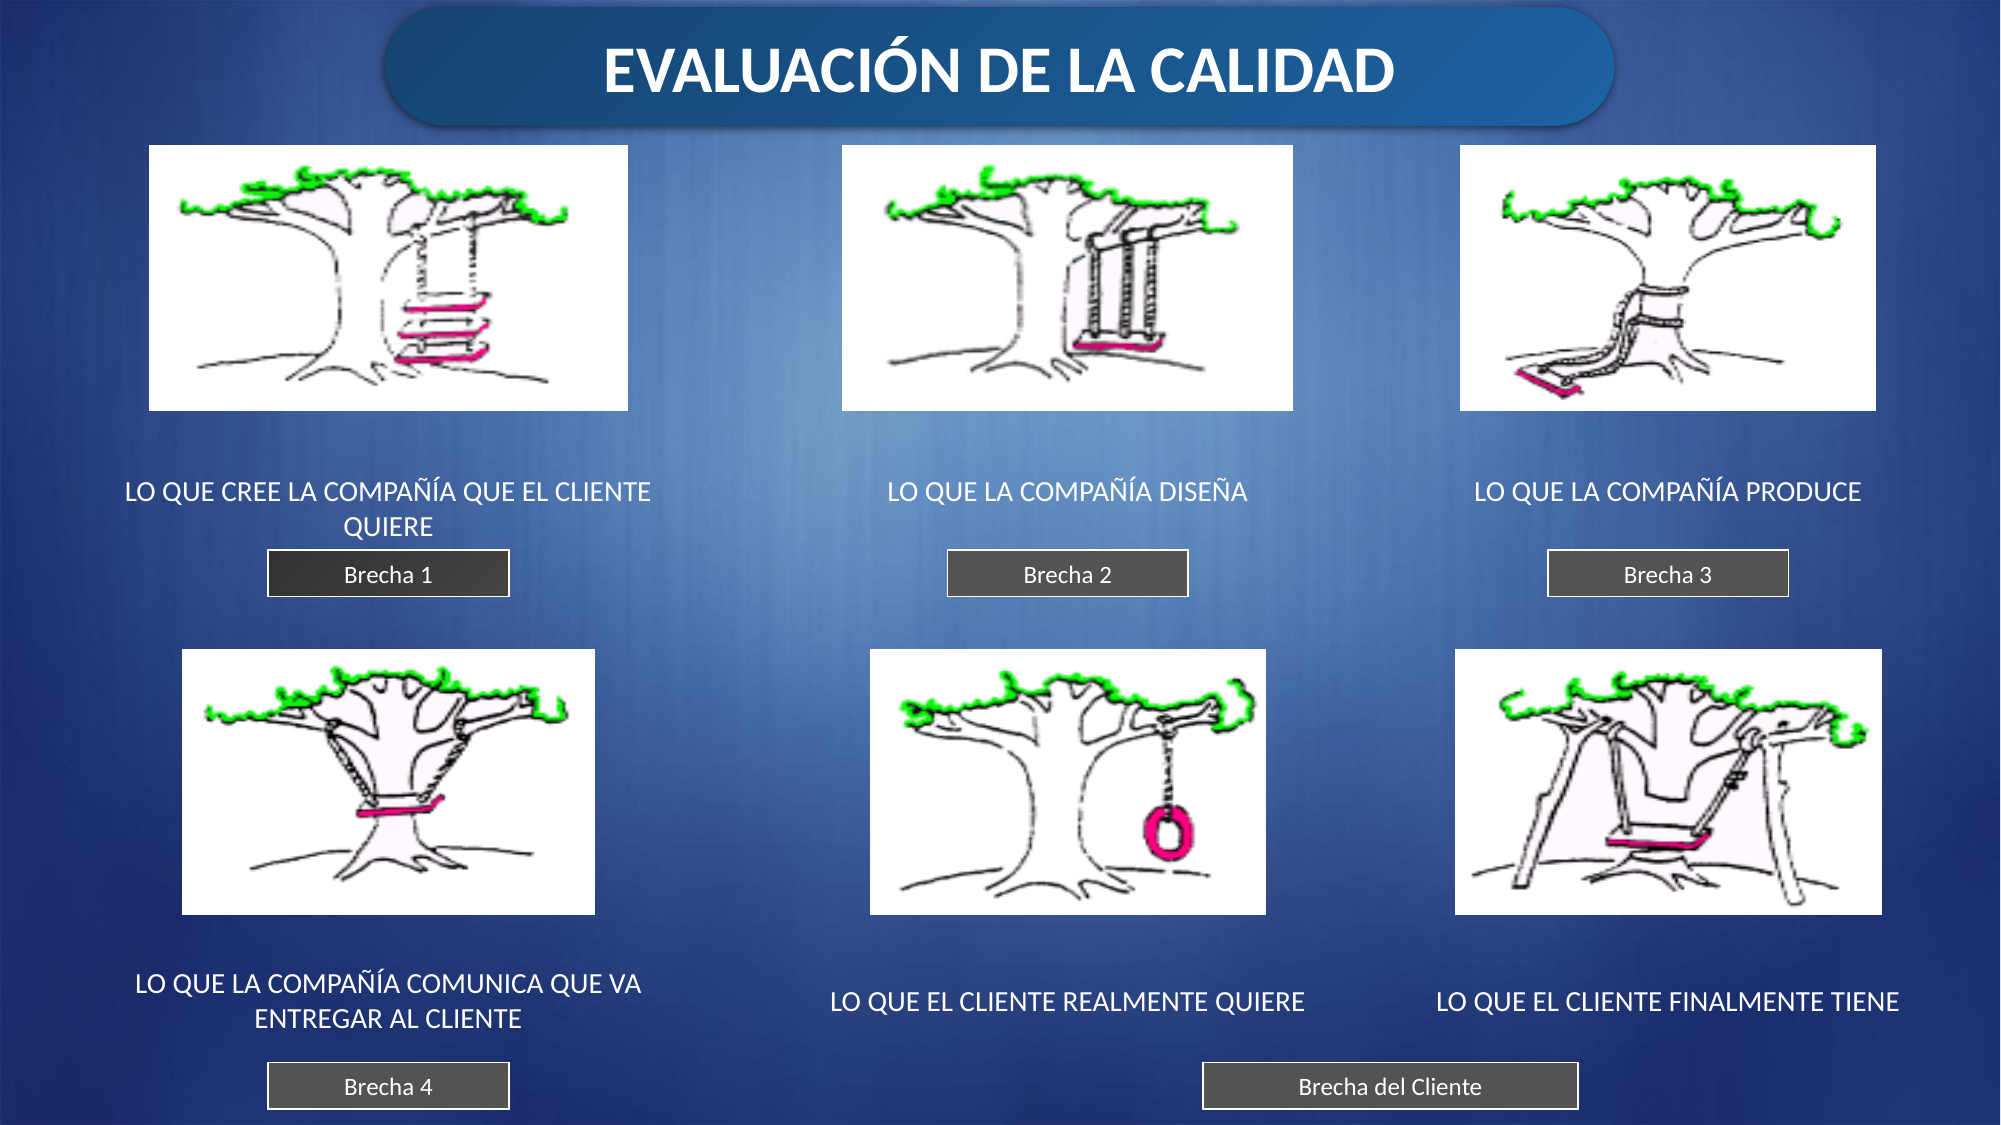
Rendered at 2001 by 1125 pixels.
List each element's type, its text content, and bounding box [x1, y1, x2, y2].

text_box Brecha 3 [1547, 549, 1789, 597]
text_box EVALUACIÓN DE LA CALIDAD [385, 7, 1615, 126]
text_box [759, 648, 1360, 1026]
text_box Brecha del Cliente [1203, 1062, 1579, 1109]
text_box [759, 145, 1360, 516]
text_box Brecha 1 [268, 551, 509, 597]
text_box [80, 648, 697, 1044]
text_box Brecha 2 [947, 549, 1189, 597]
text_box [1360, 145, 1977, 516]
text_box Brecha 4 [268, 1062, 509, 1109]
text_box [1360, 648, 1977, 1026]
picture [0, 0, 2001, 1125]
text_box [80, 145, 697, 551]
